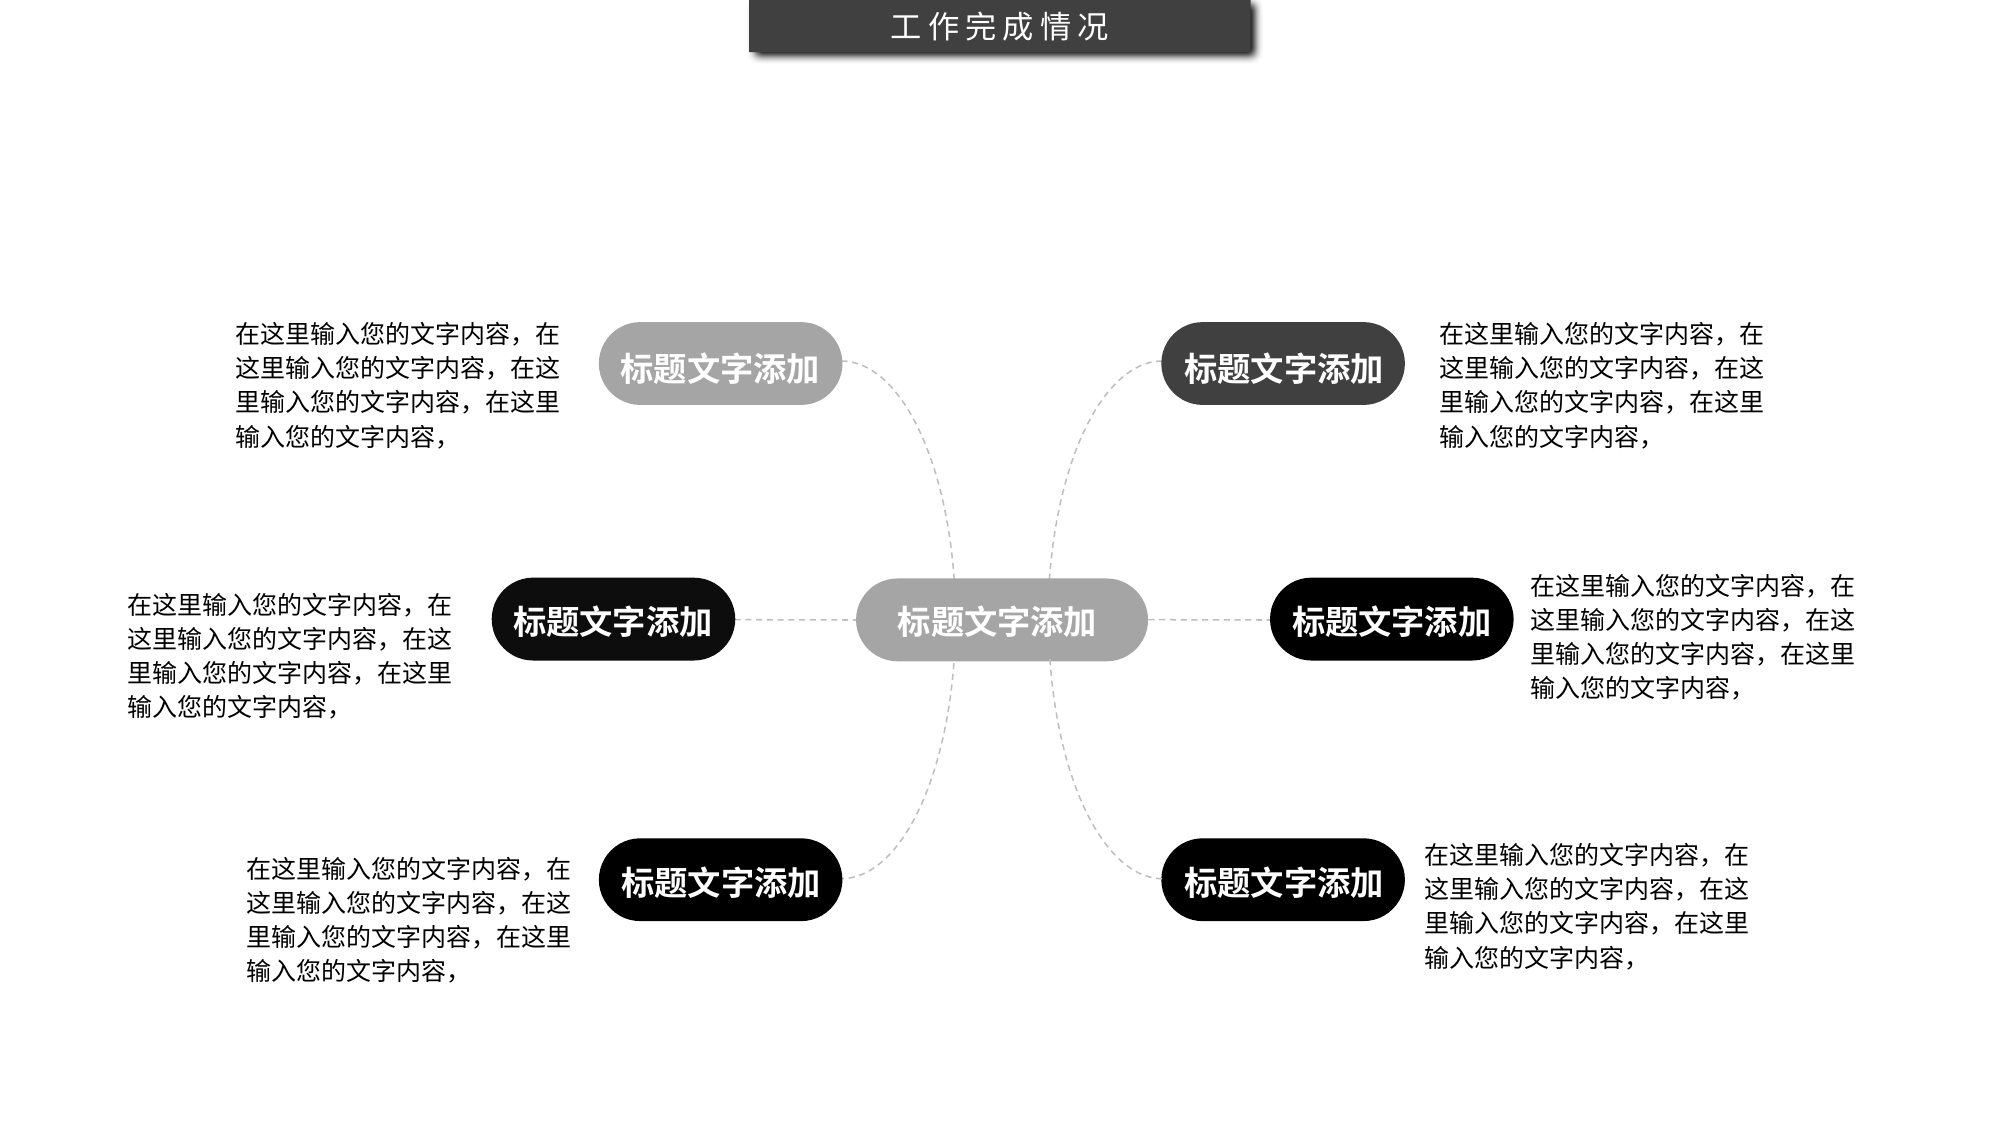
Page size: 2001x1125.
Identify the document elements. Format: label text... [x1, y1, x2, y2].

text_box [491, 321, 1514, 922]
text_box 在这里输入您的文字内容，在这里输入您的文字内容，在这里输入您的文字内容，在这里输入您的文字内容， [1410, 828, 1782, 980]
text_box 在这里输入您的文字内容，在这里输入您的文字内容，在这里输入您的文字内容，在这里输入您的文字内容， [112, 577, 485, 729]
text_box 工作完成情况 [749, 0, 1251, 53]
text_box 在这里输入您的文字内容，在这里输入您的文字内容，在这里输入您的文字内容，在这里输入您的文字内容， [231, 841, 604, 993]
text_box 在这里输入您的文字内容，在这里输入您的文字内容，在这里输入您的文字内容，在这里输入您的文字内容， [1515, 558, 1888, 710]
text_box 在这里输入您的文字内容，在这里输入您的文字内容，在这里输入您的文字内容，在这里输入您的文字内容， [1424, 307, 1797, 459]
text_box 在这里输入您的文字内容，在这里输入您的文字内容，在这里输入您的文字内容，在这里输入您的文字内容， [220, 307, 593, 459]
